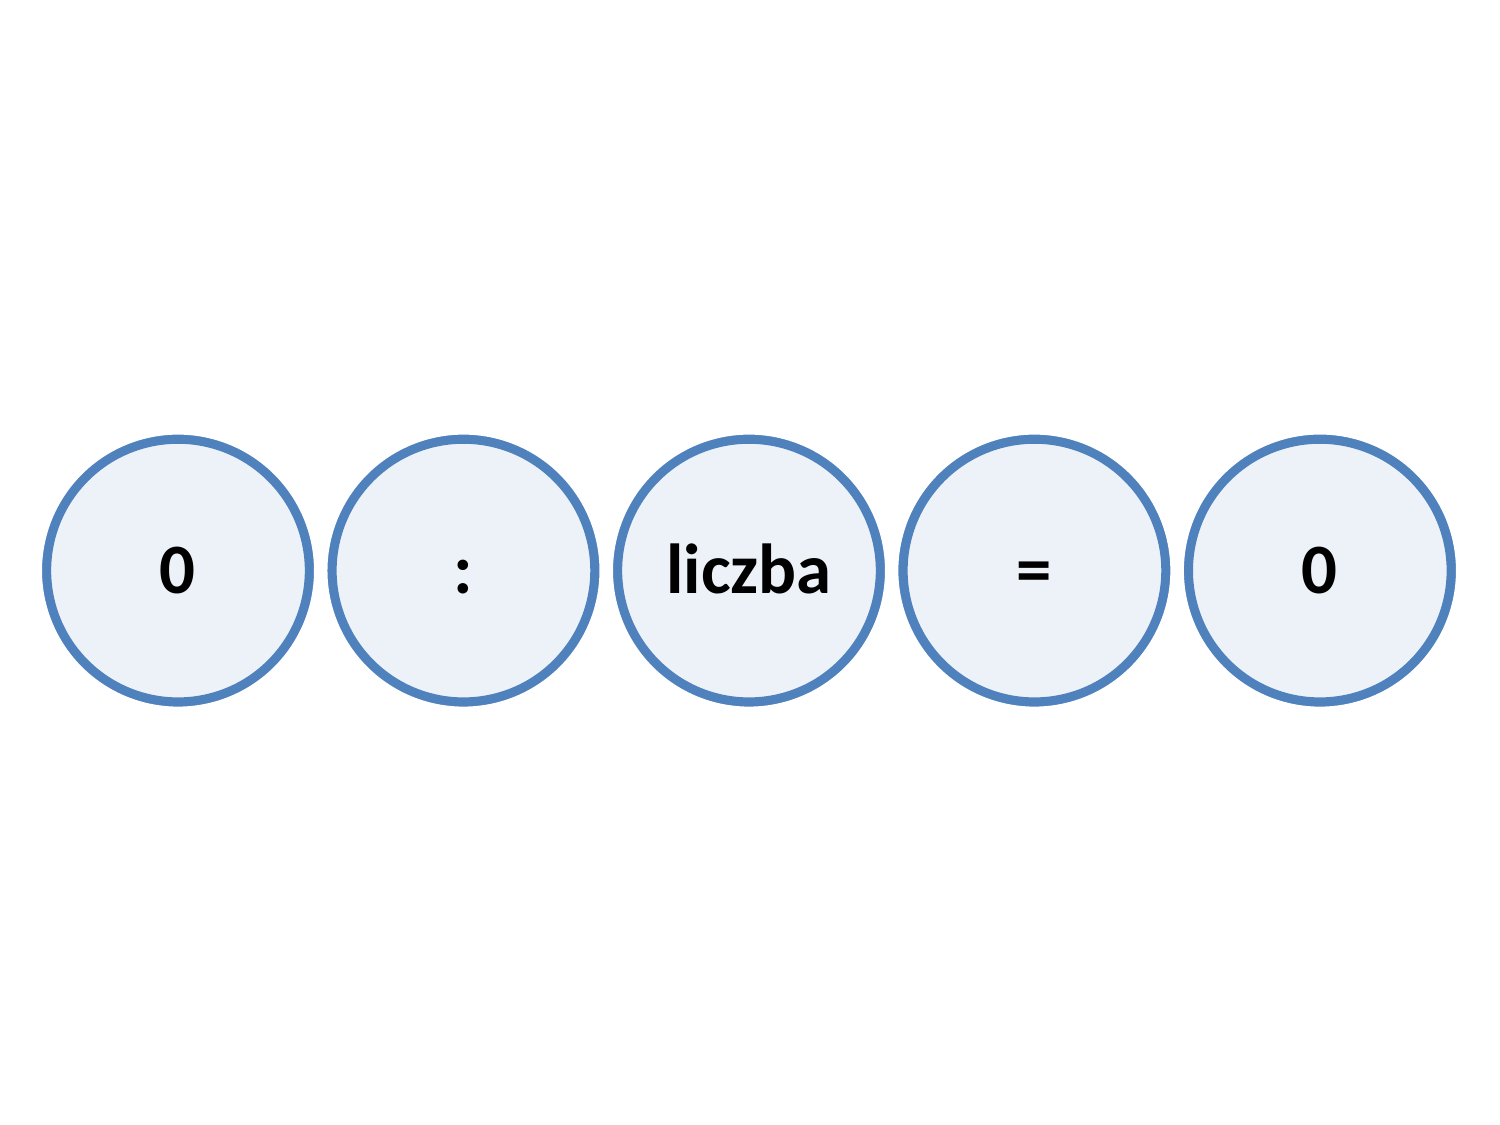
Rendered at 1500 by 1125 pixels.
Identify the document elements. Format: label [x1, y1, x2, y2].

text_box [0, 283, 1471, 859]
